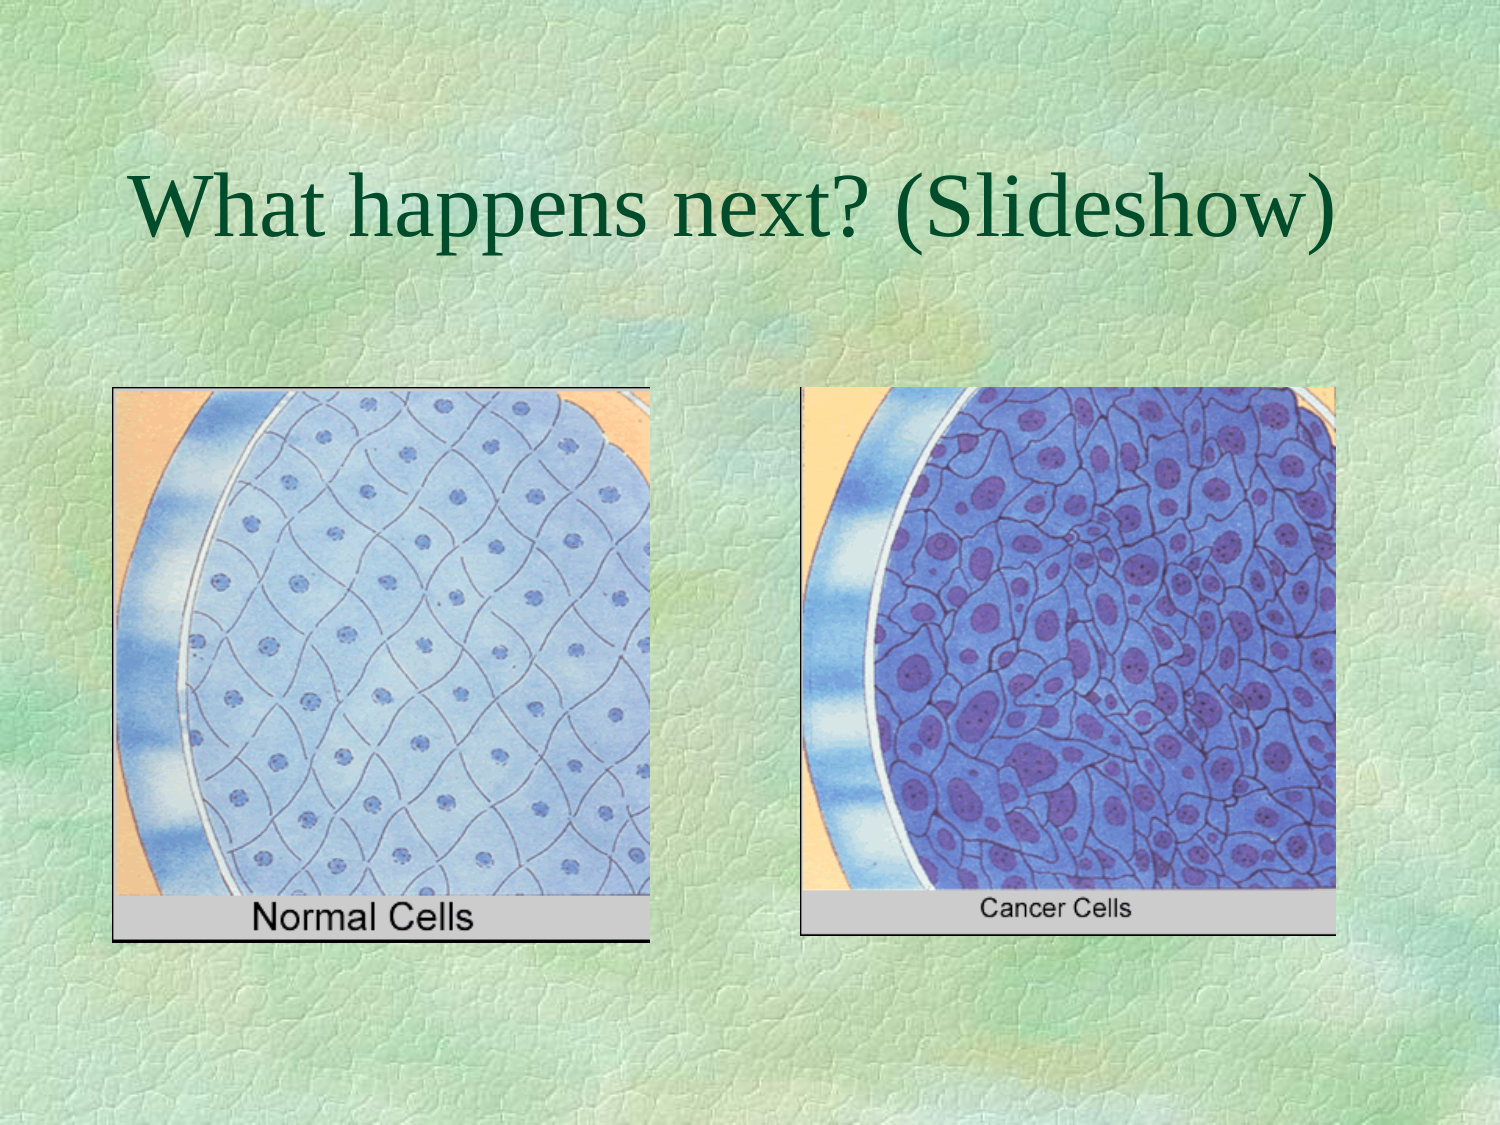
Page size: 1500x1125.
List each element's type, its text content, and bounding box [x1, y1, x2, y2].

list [112, 387, 651, 943]
title What happens next? (Slideshow) [112, 74, 1388, 263]
picture [0, 0, 1500, 1125]
